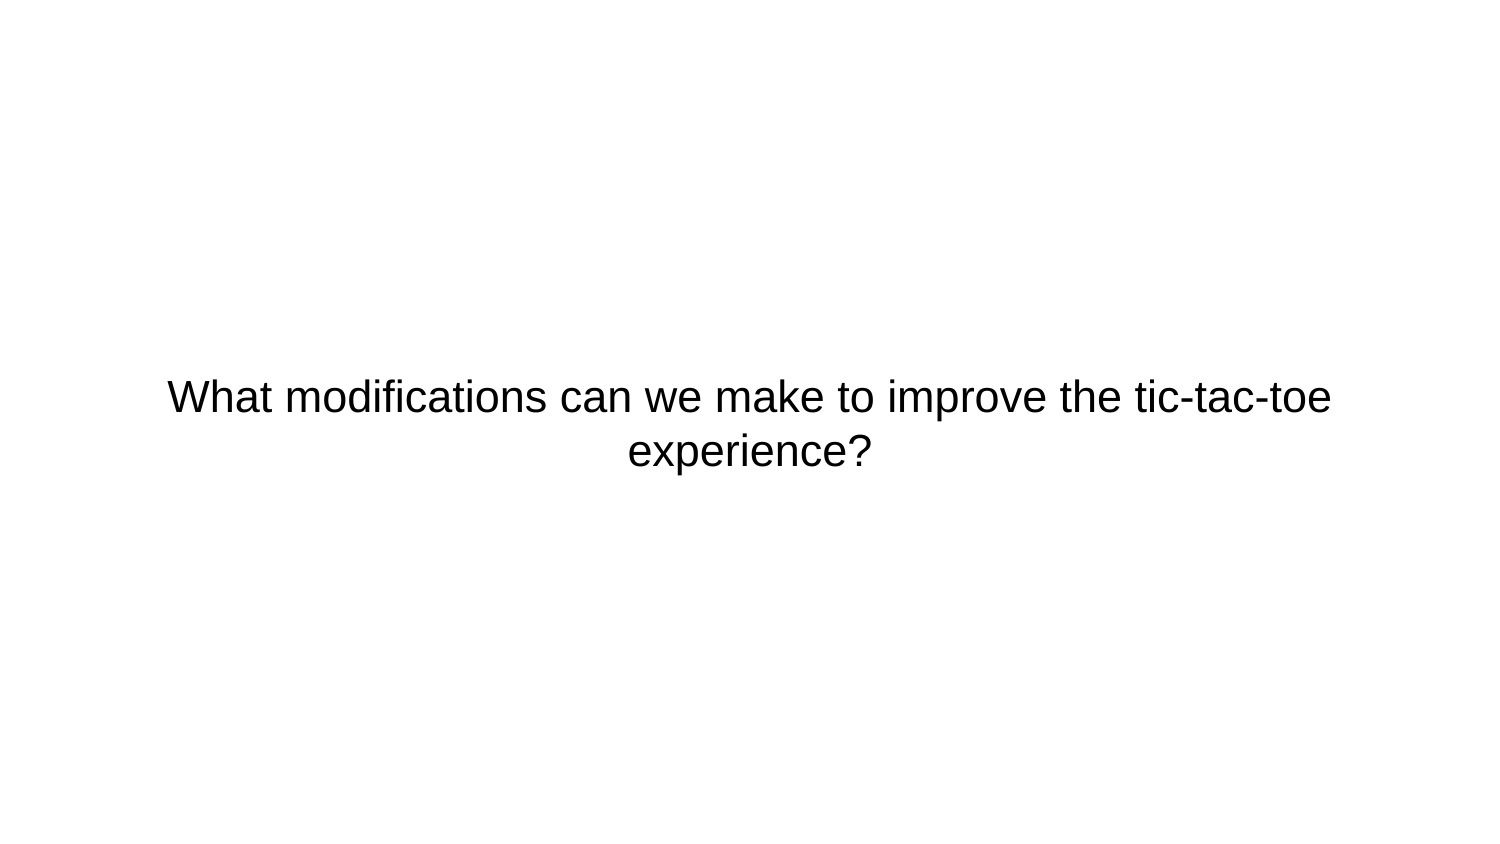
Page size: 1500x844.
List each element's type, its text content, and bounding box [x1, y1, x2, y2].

title What modifications can we make to improve the tic-tac-toe experience? [51, 352, 1449, 491]
